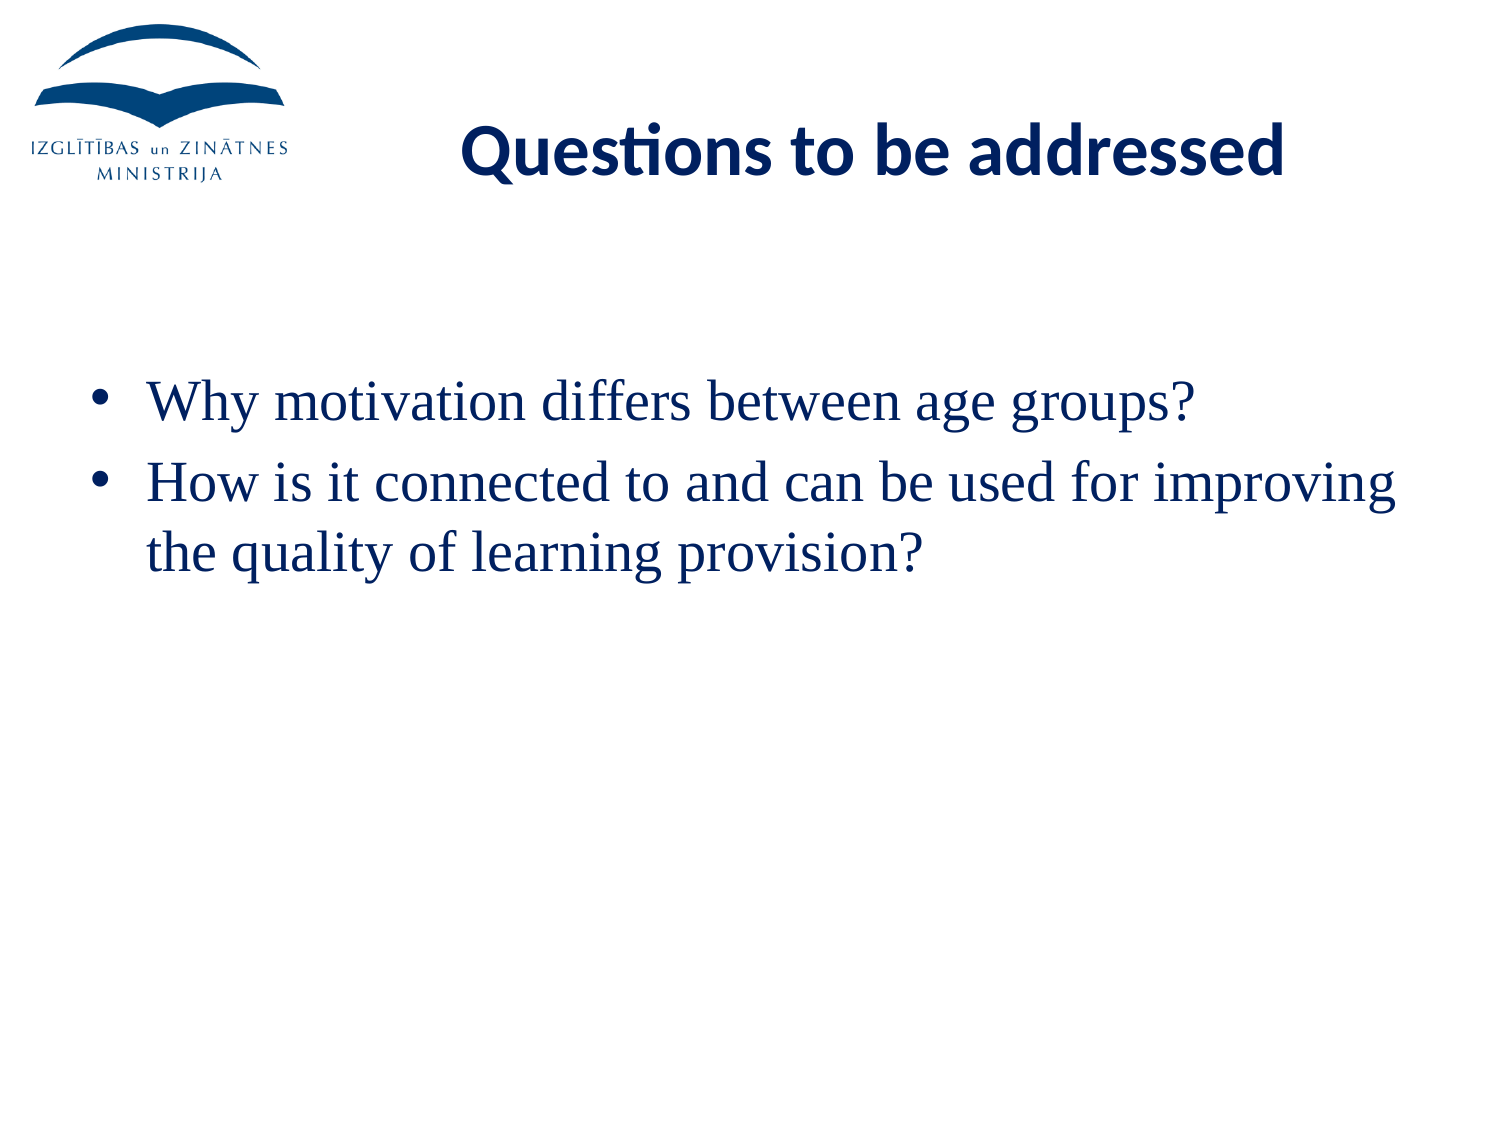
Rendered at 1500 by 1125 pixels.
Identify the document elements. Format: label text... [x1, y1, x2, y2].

list Why motivation differs between age groups? How is it connected to and can be used for improving the quality of learning provision? [74, 262, 1426, 1006]
picture [0, 0, 317, 205]
title Questions to be addressed [336, 44, 1426, 233]
